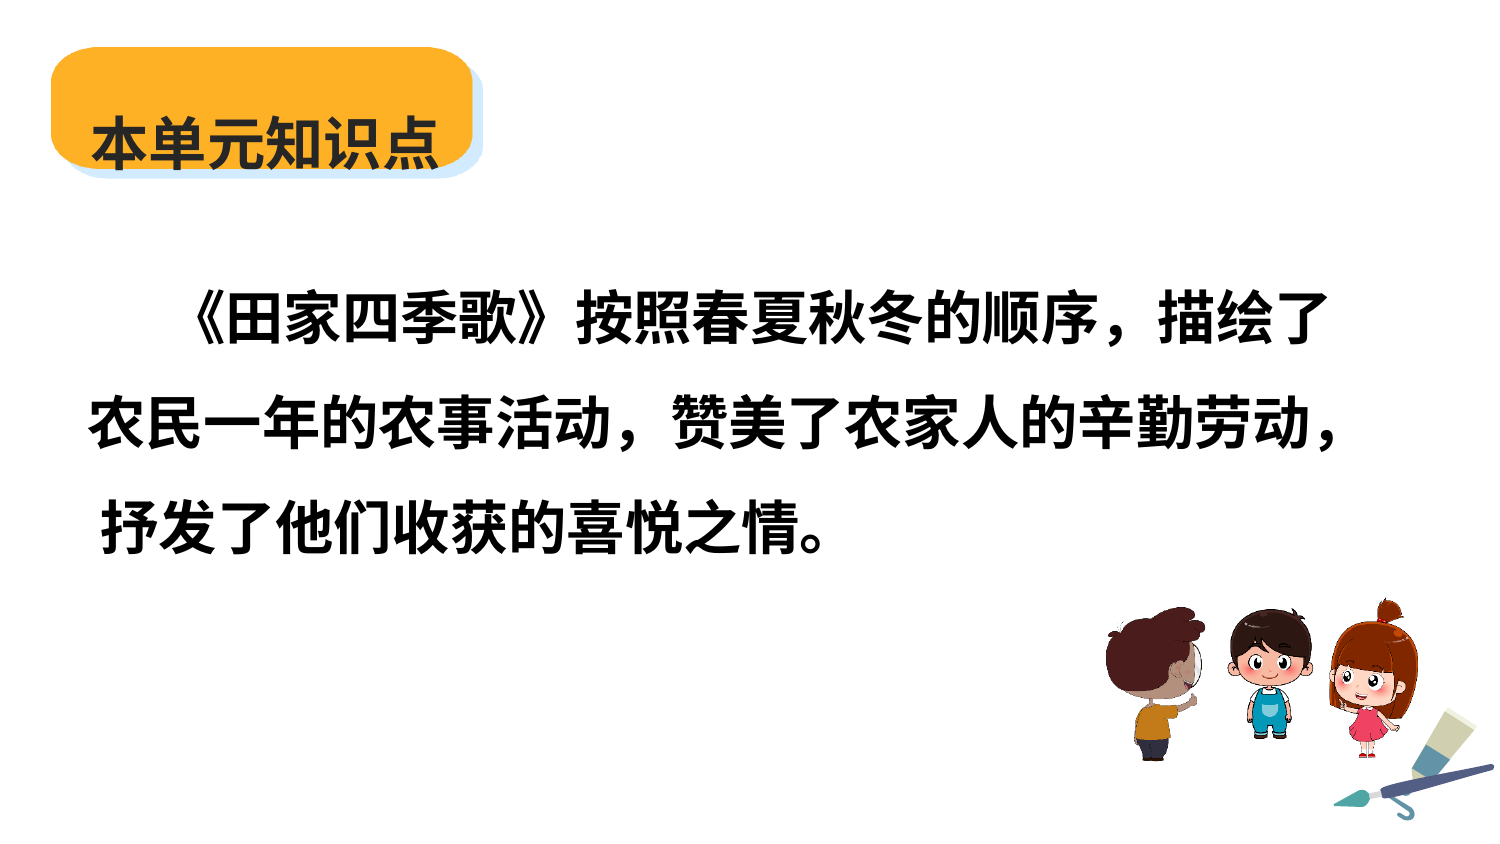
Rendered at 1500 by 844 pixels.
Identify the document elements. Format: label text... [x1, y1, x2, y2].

picture [1076, 570, 1444, 780]
text_box 本单元知识点 [76, 179, 483, 184]
picture [51, 47, 483, 179]
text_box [1358, 708, 1481, 844]
text_box 《田家四季歌》按照春夏秋冬的顺序，描绘了农民一年的农事活动，赞美了农家人的辛勤劳动， 抒发了他们收获的喜悦之情。 [76, 240, 1361, 567]
